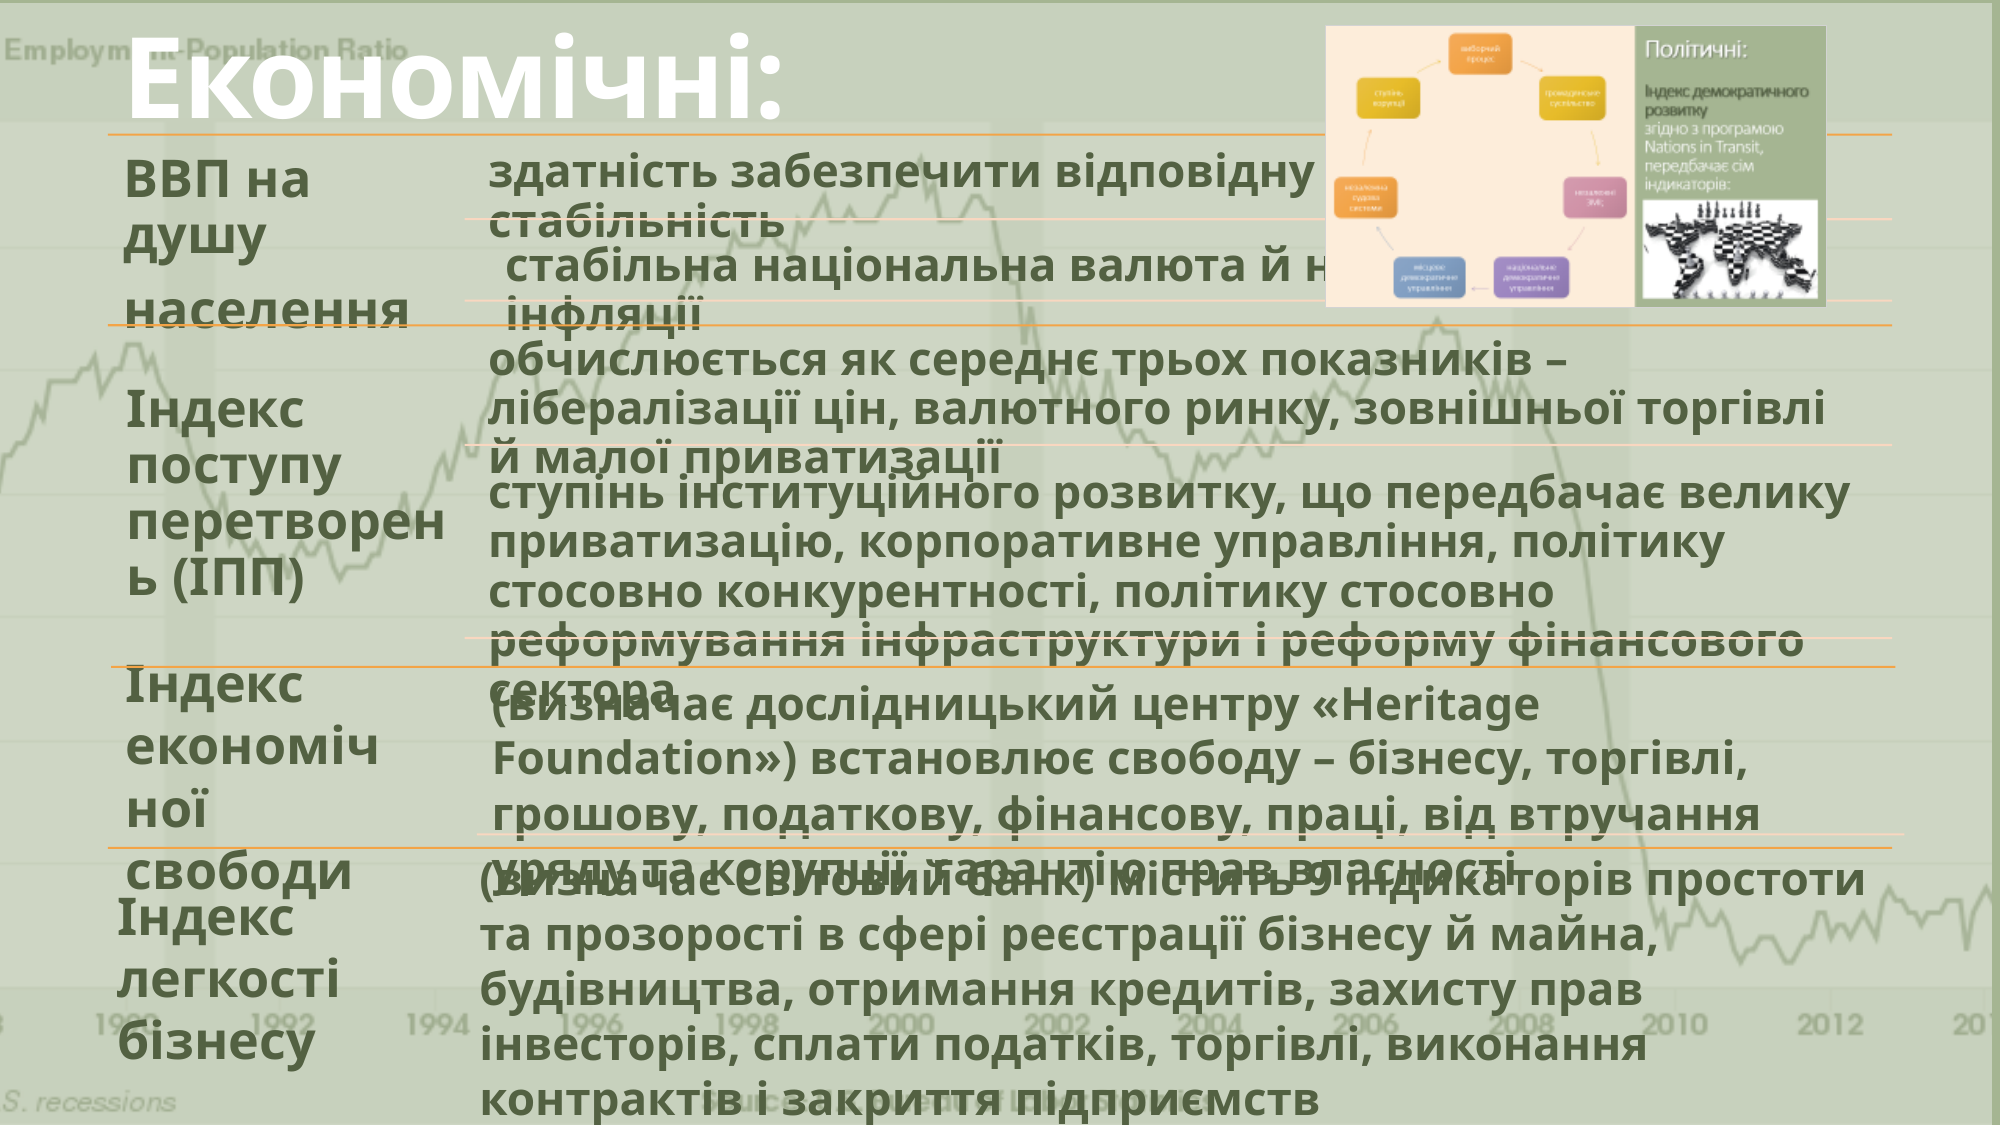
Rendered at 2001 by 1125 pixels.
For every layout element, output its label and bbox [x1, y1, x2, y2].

list [107, 107, 1893, 1018]
picture [0, 3, 1992, 1125]
